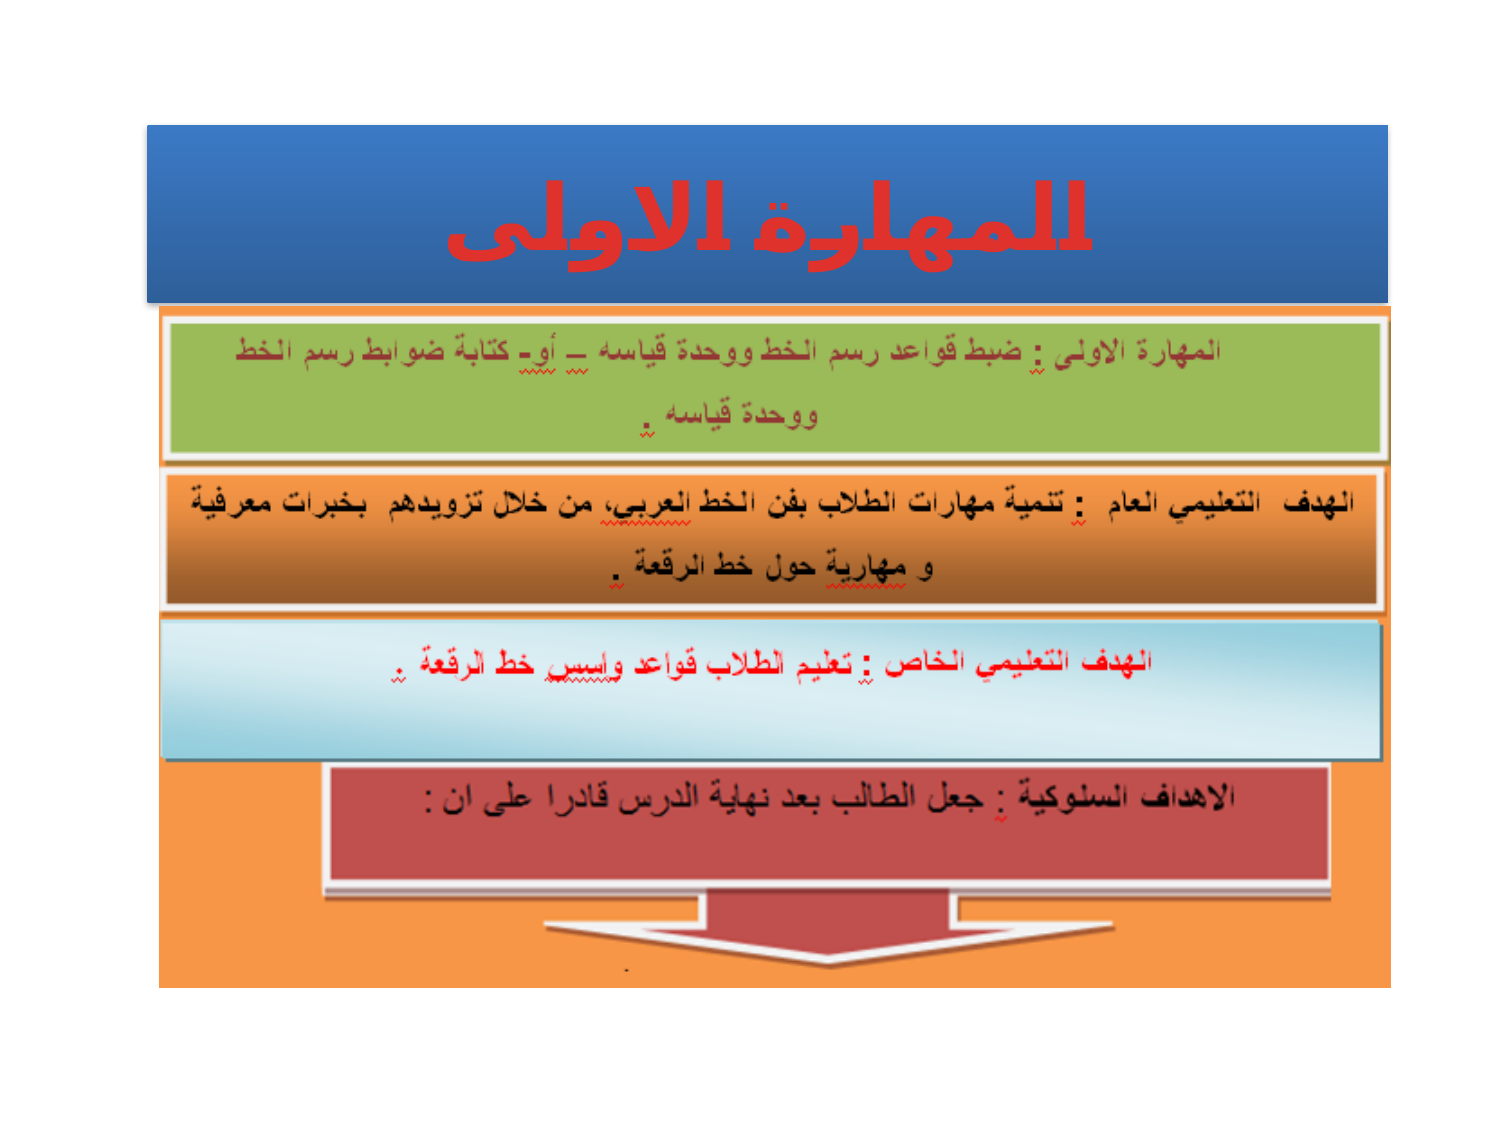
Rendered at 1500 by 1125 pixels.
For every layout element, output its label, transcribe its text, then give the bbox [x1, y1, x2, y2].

title المهارة الاولى [147, 125, 1388, 303]
picture [159, 306, 1391, 988]
